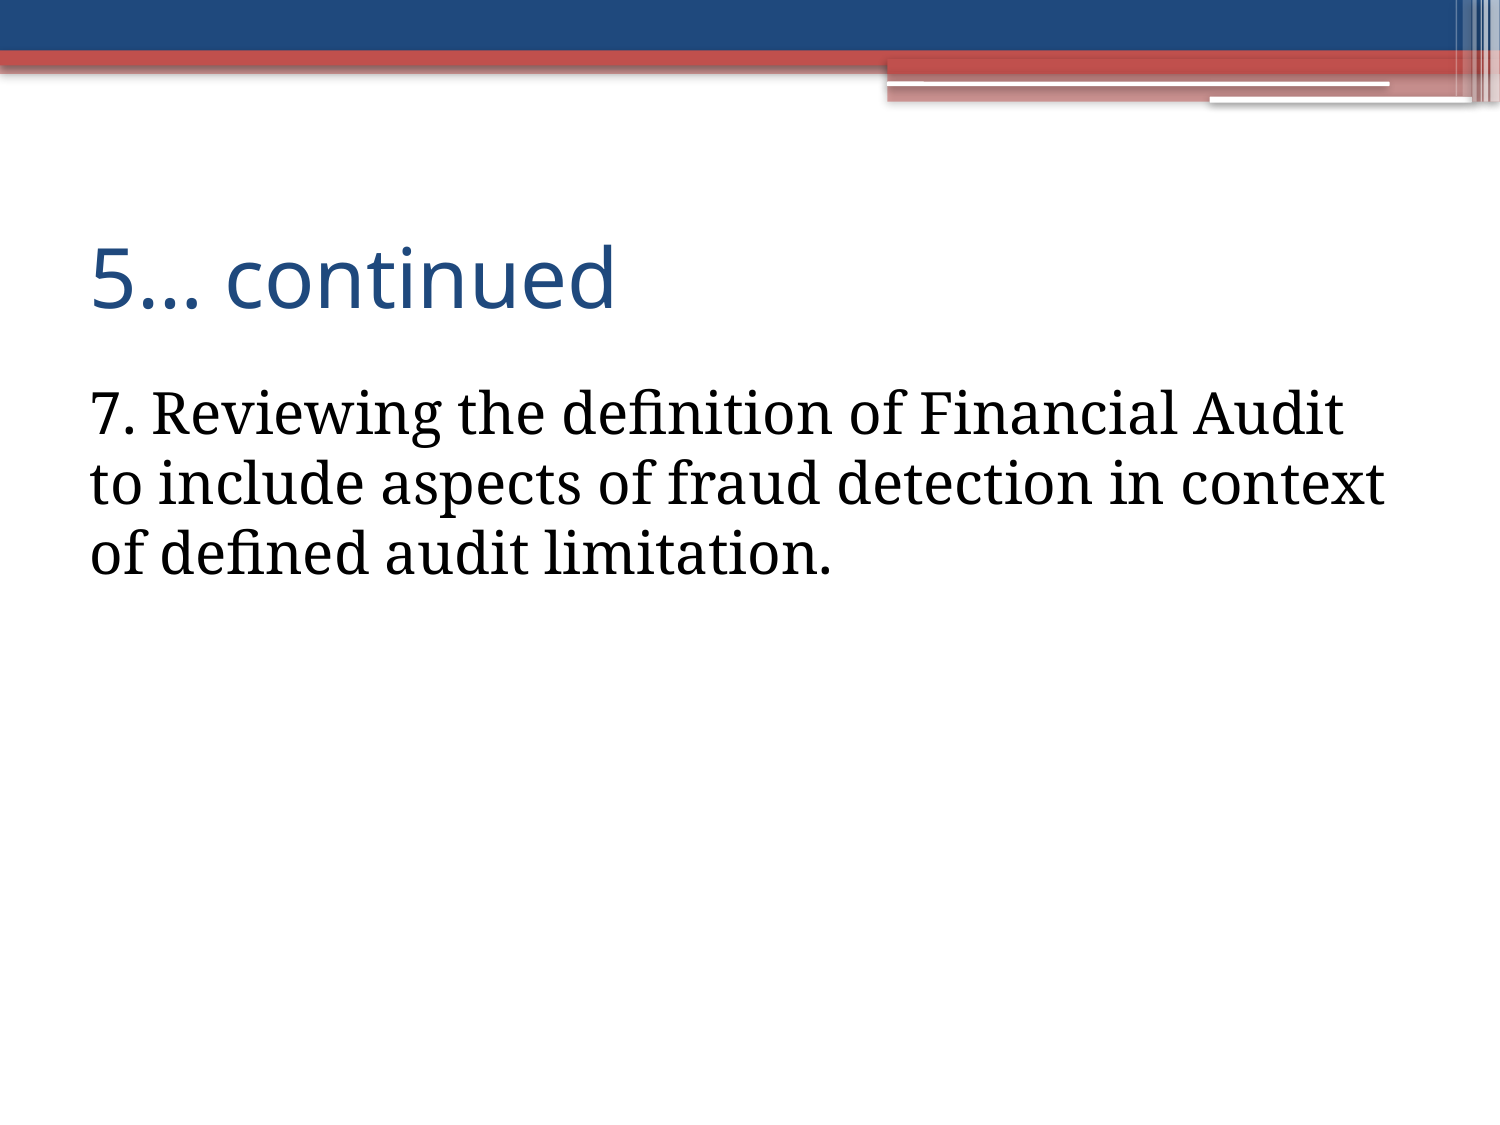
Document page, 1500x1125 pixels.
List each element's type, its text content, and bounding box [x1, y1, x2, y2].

title 5… continued [75, 187, 1425, 363]
list 7. Reviewing the definition of Financial Audit to include aspects of fraud detection in context of defined audit limitation. [75, 368, 1425, 1079]
